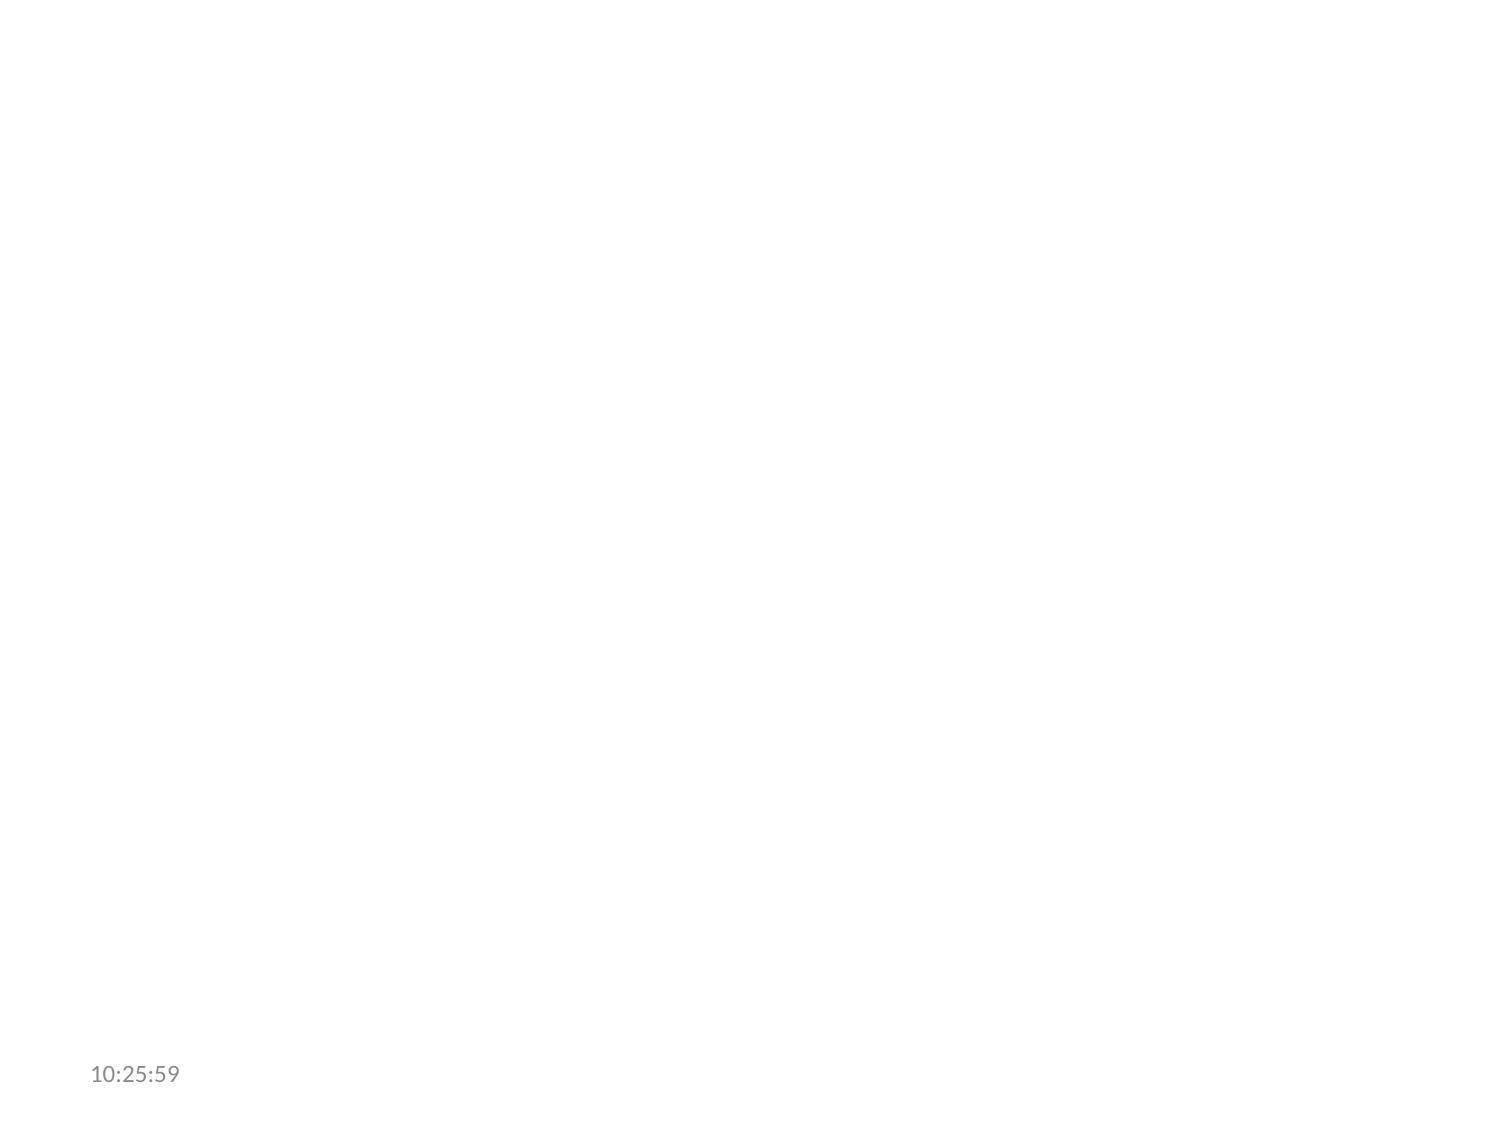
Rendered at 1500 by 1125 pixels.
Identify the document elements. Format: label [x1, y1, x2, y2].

slide_number [75, 1042, 425, 1103]
